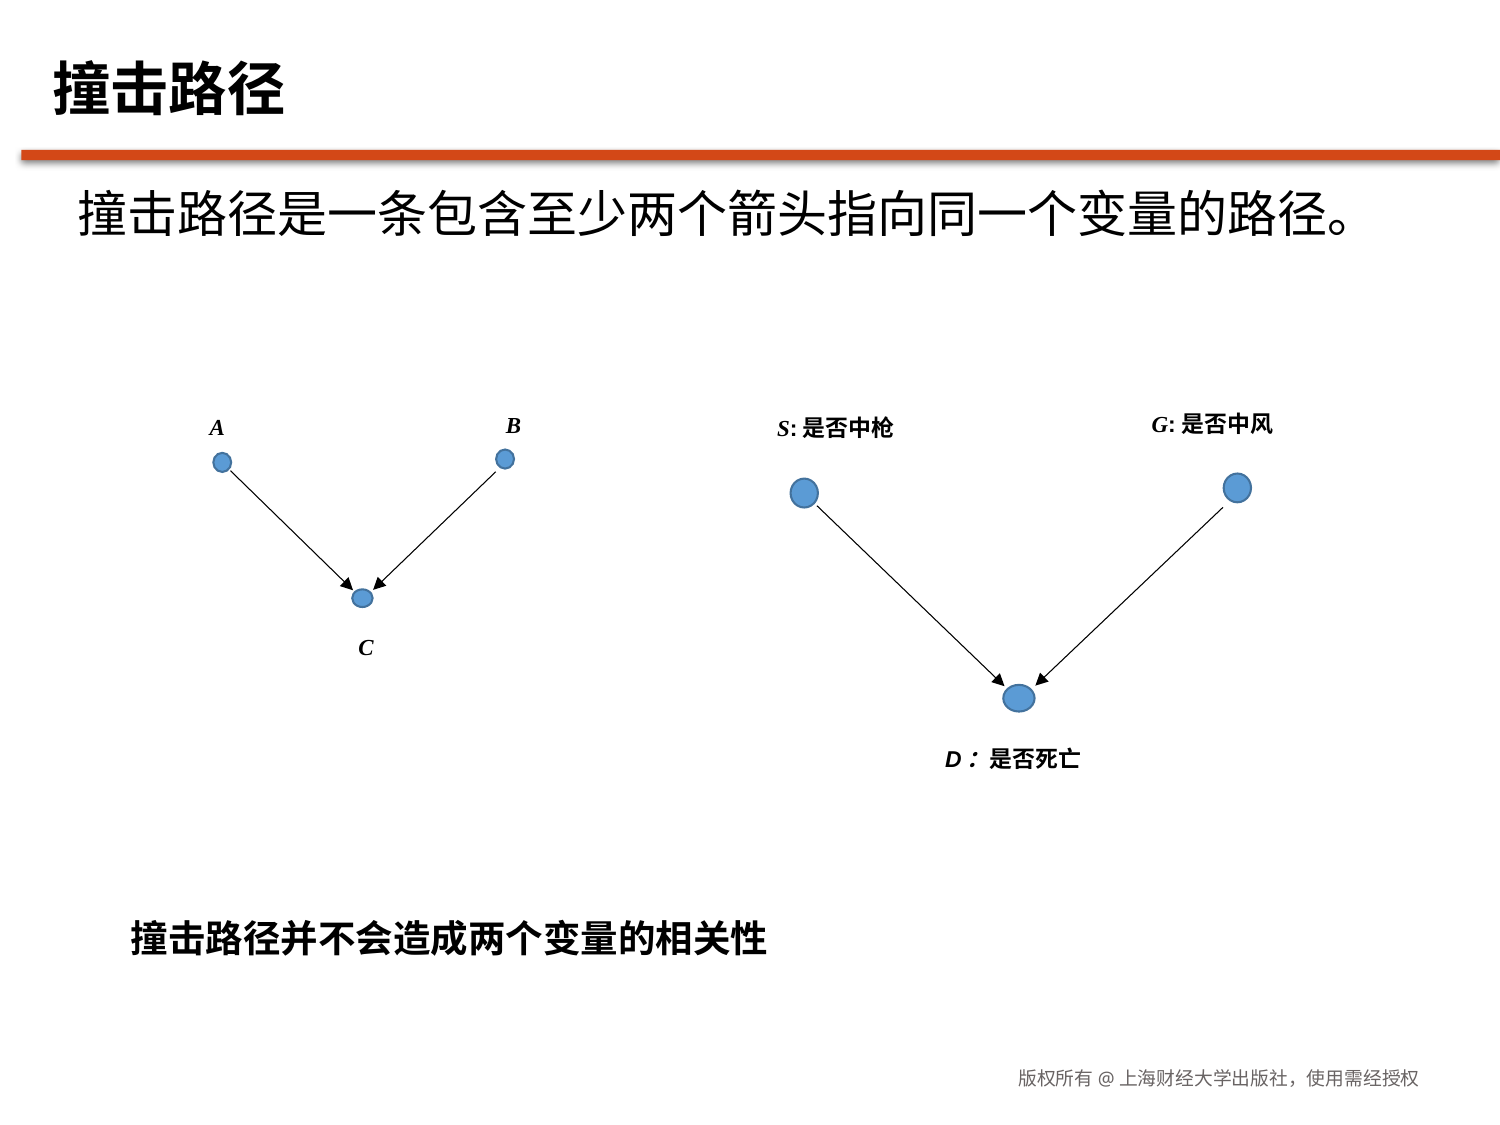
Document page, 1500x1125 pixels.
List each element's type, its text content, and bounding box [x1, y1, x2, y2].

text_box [194, 401, 538, 675]
list 撞击路径是一条包含至少两个箭头指向同一个变量的路径。 [62, 174, 1400, 1032]
title 撞击路径 [37, 50, 1369, 138]
footer 版权所有@上海财经大学出版社，使用需经授权 [975, 1046, 1463, 1109]
text_box 撞击路径并不会造成两个变量的相关性 [116, 907, 1350, 968]
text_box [761, 400, 1333, 814]
